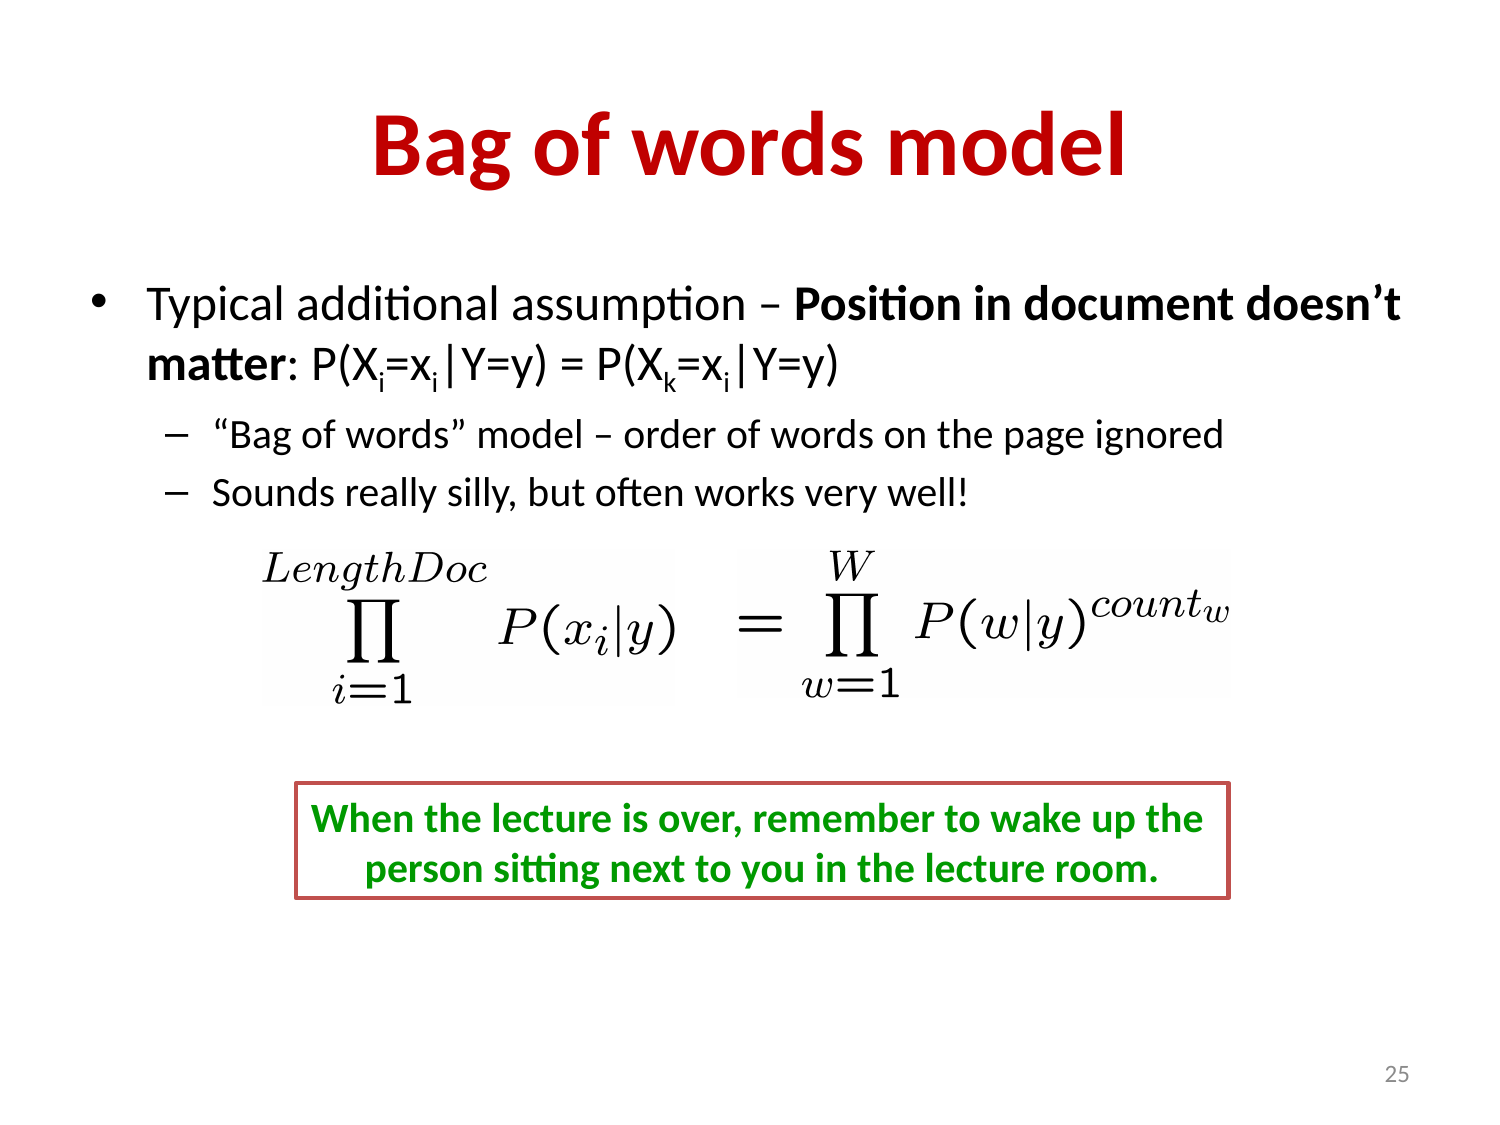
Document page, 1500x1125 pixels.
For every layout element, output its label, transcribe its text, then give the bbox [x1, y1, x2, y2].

title Bag of words model [75, 45, 1425, 233]
text_box Typical additional assumption – Position in document doesn’t matter: P(Xi=xi|Y=y) = P(Xk=xi|Y=y) “Bag of words” model – order of words on the page ignored Sounds really silly, but often works very well! [74, 262, 1425, 1125]
picture [262, 549, 675, 706]
picture [737, 549, 1231, 699]
text_box When the lecture is over, remember to wake up the person sitting next to you in the lecture room. [294, 781, 1231, 900]
